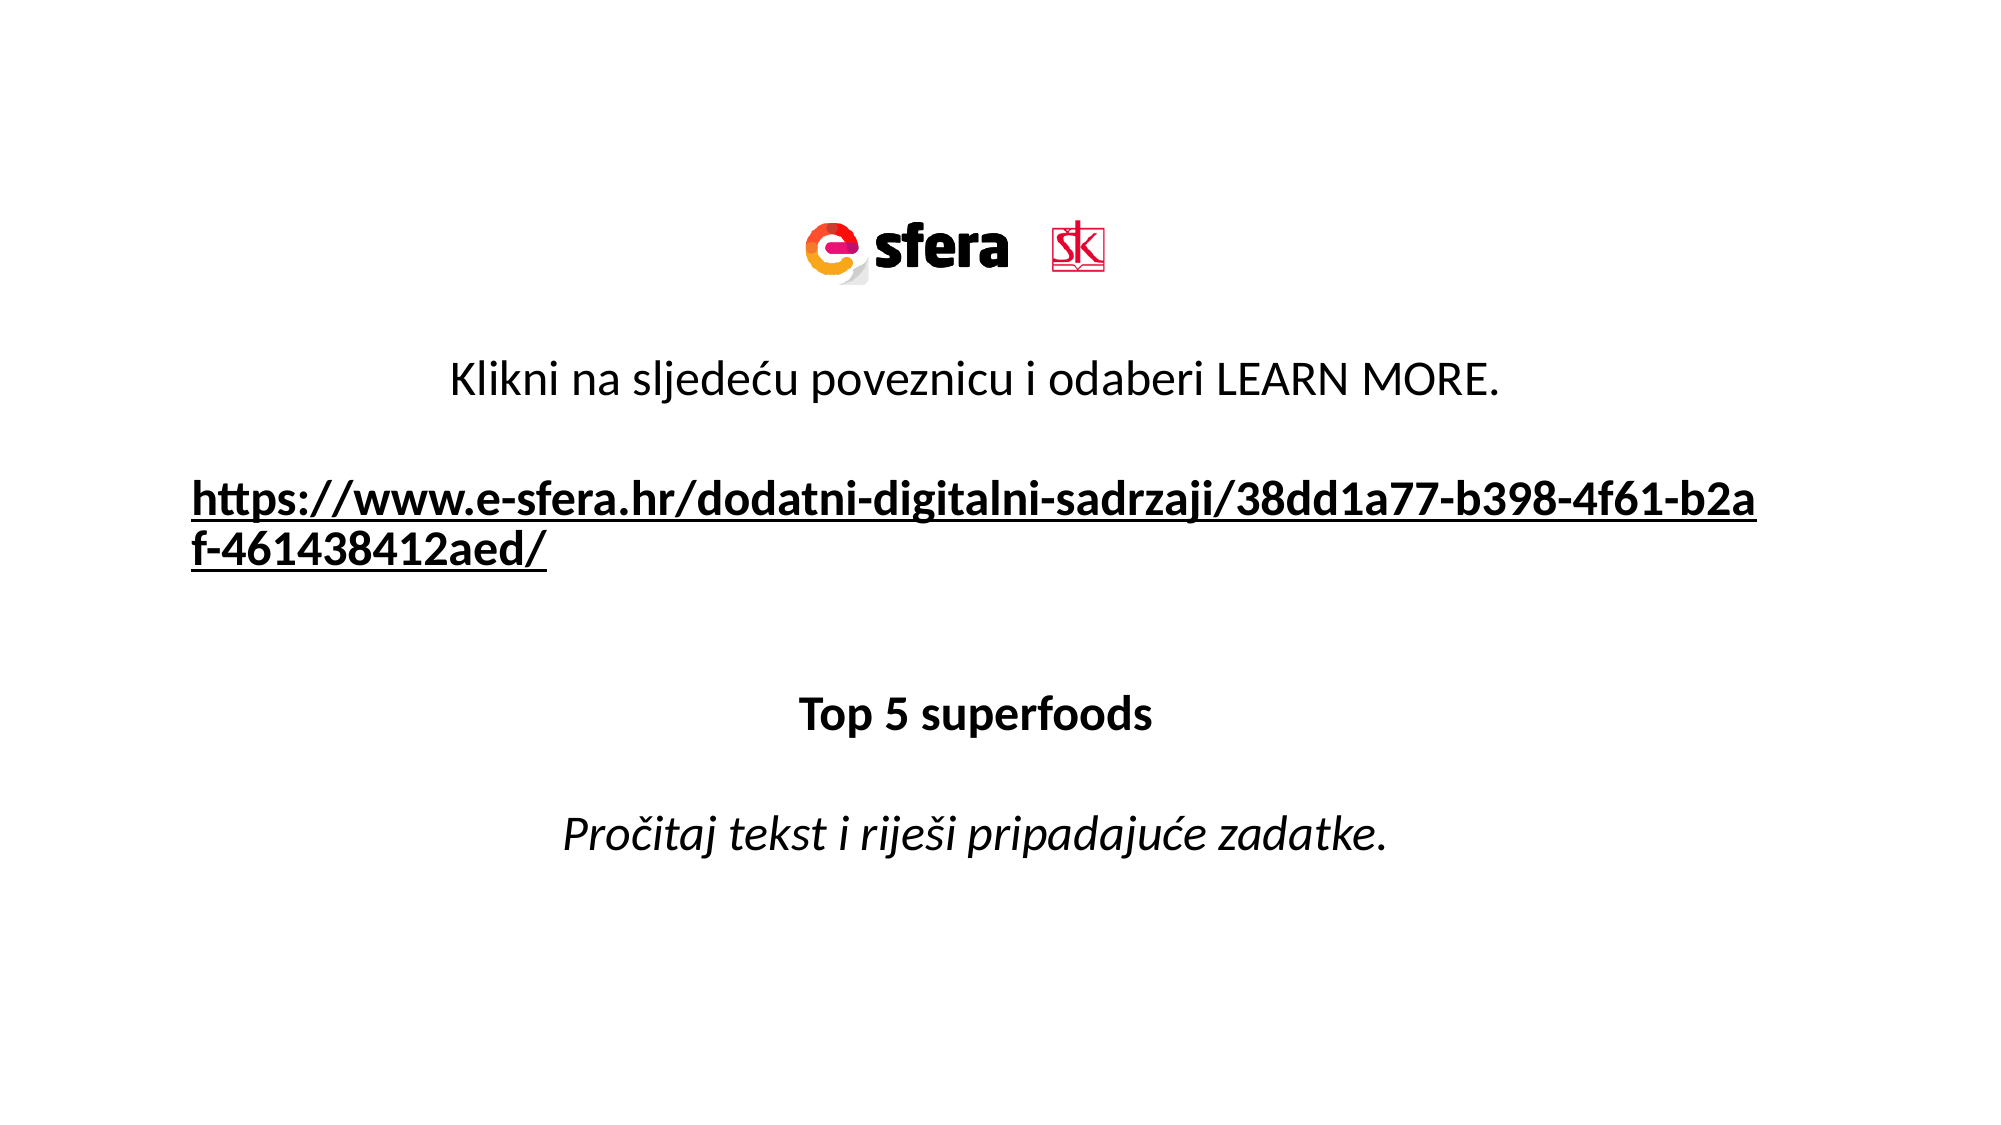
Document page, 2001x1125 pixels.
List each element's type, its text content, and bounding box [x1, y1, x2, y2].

picture [786, 166, 1130, 339]
text_box Klikni na sljedeću poveznicu i odaberi LEARN MORE. https://www.e-sfera.hr/dodatni-digitalni-sadrzaji/38dd1a77-b398-4f61-b2af-461438412aed/ Top 5 superfoods Pročitaj tekst i riješi pripadajuće zadatke. [176, 338, 1776, 938]
